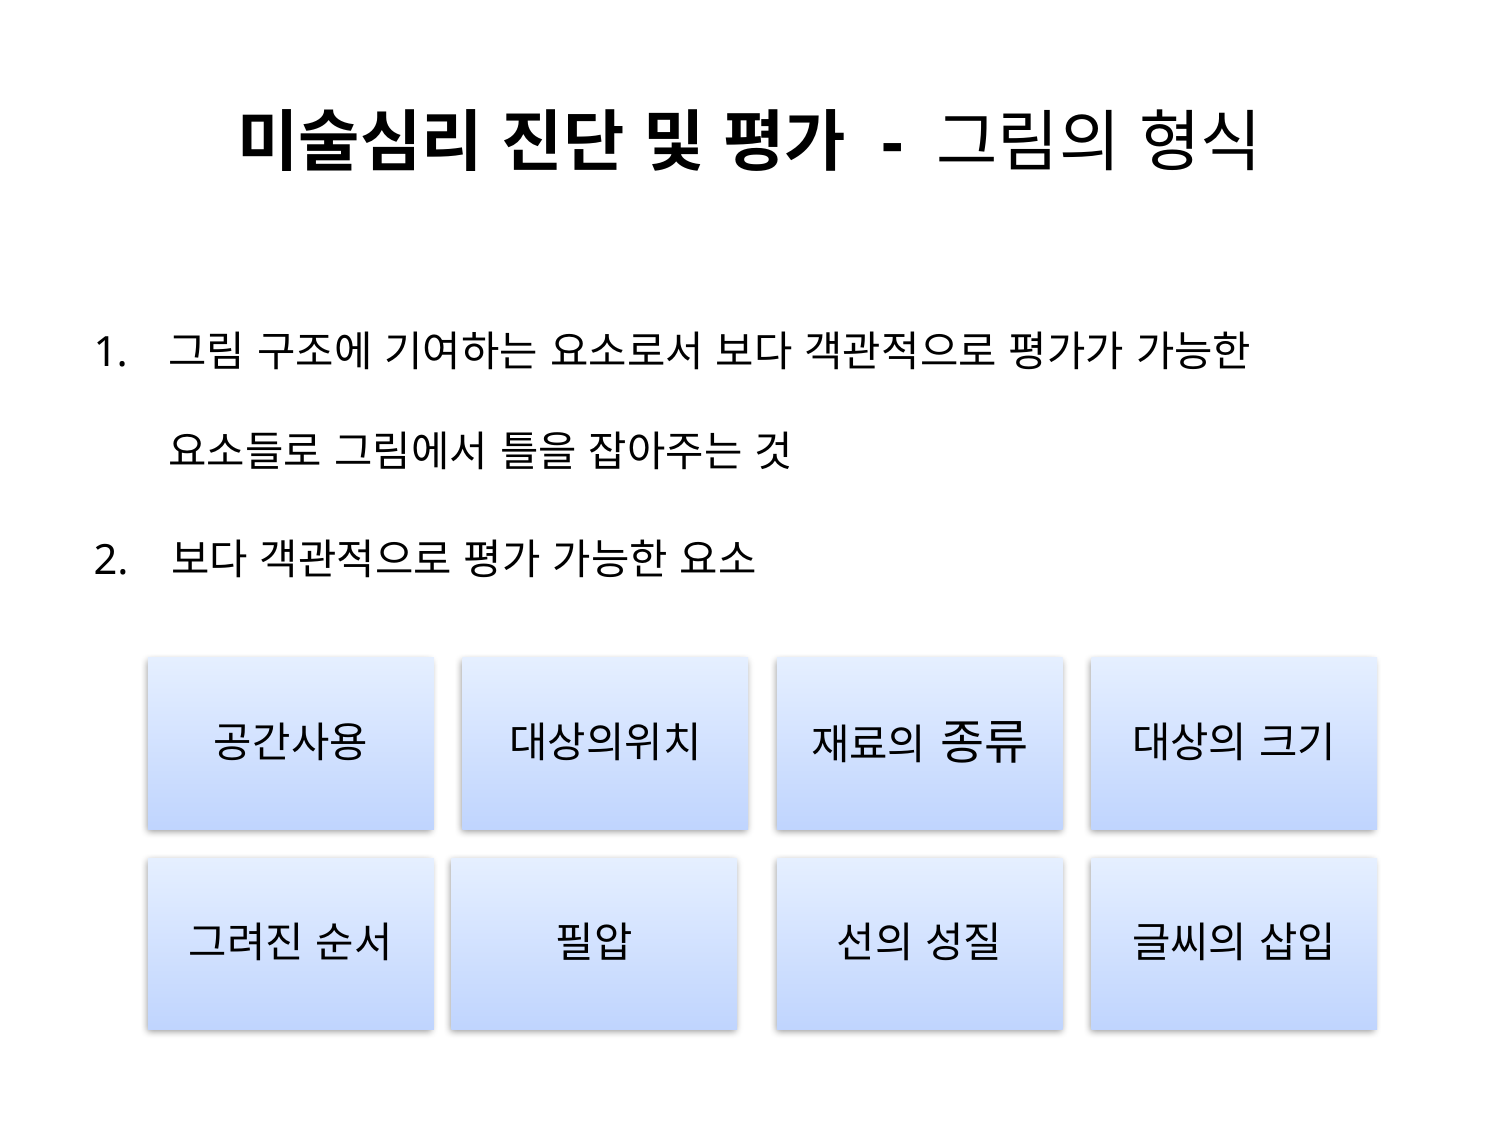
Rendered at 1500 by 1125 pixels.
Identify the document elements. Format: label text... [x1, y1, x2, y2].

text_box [147, 621, 1378, 1067]
title 미술심리 진단 및 평가 - 그림의 형식 [75, 45, 1425, 233]
list 그림 구조에 기여하는 요소로서 보다 객관적으로 평가가 가능한 요소들로 그림에서 틀을 잡아주는 것 2. 보다 객관적으로 평가 가능한 요소 [78, 267, 1429, 1010]
